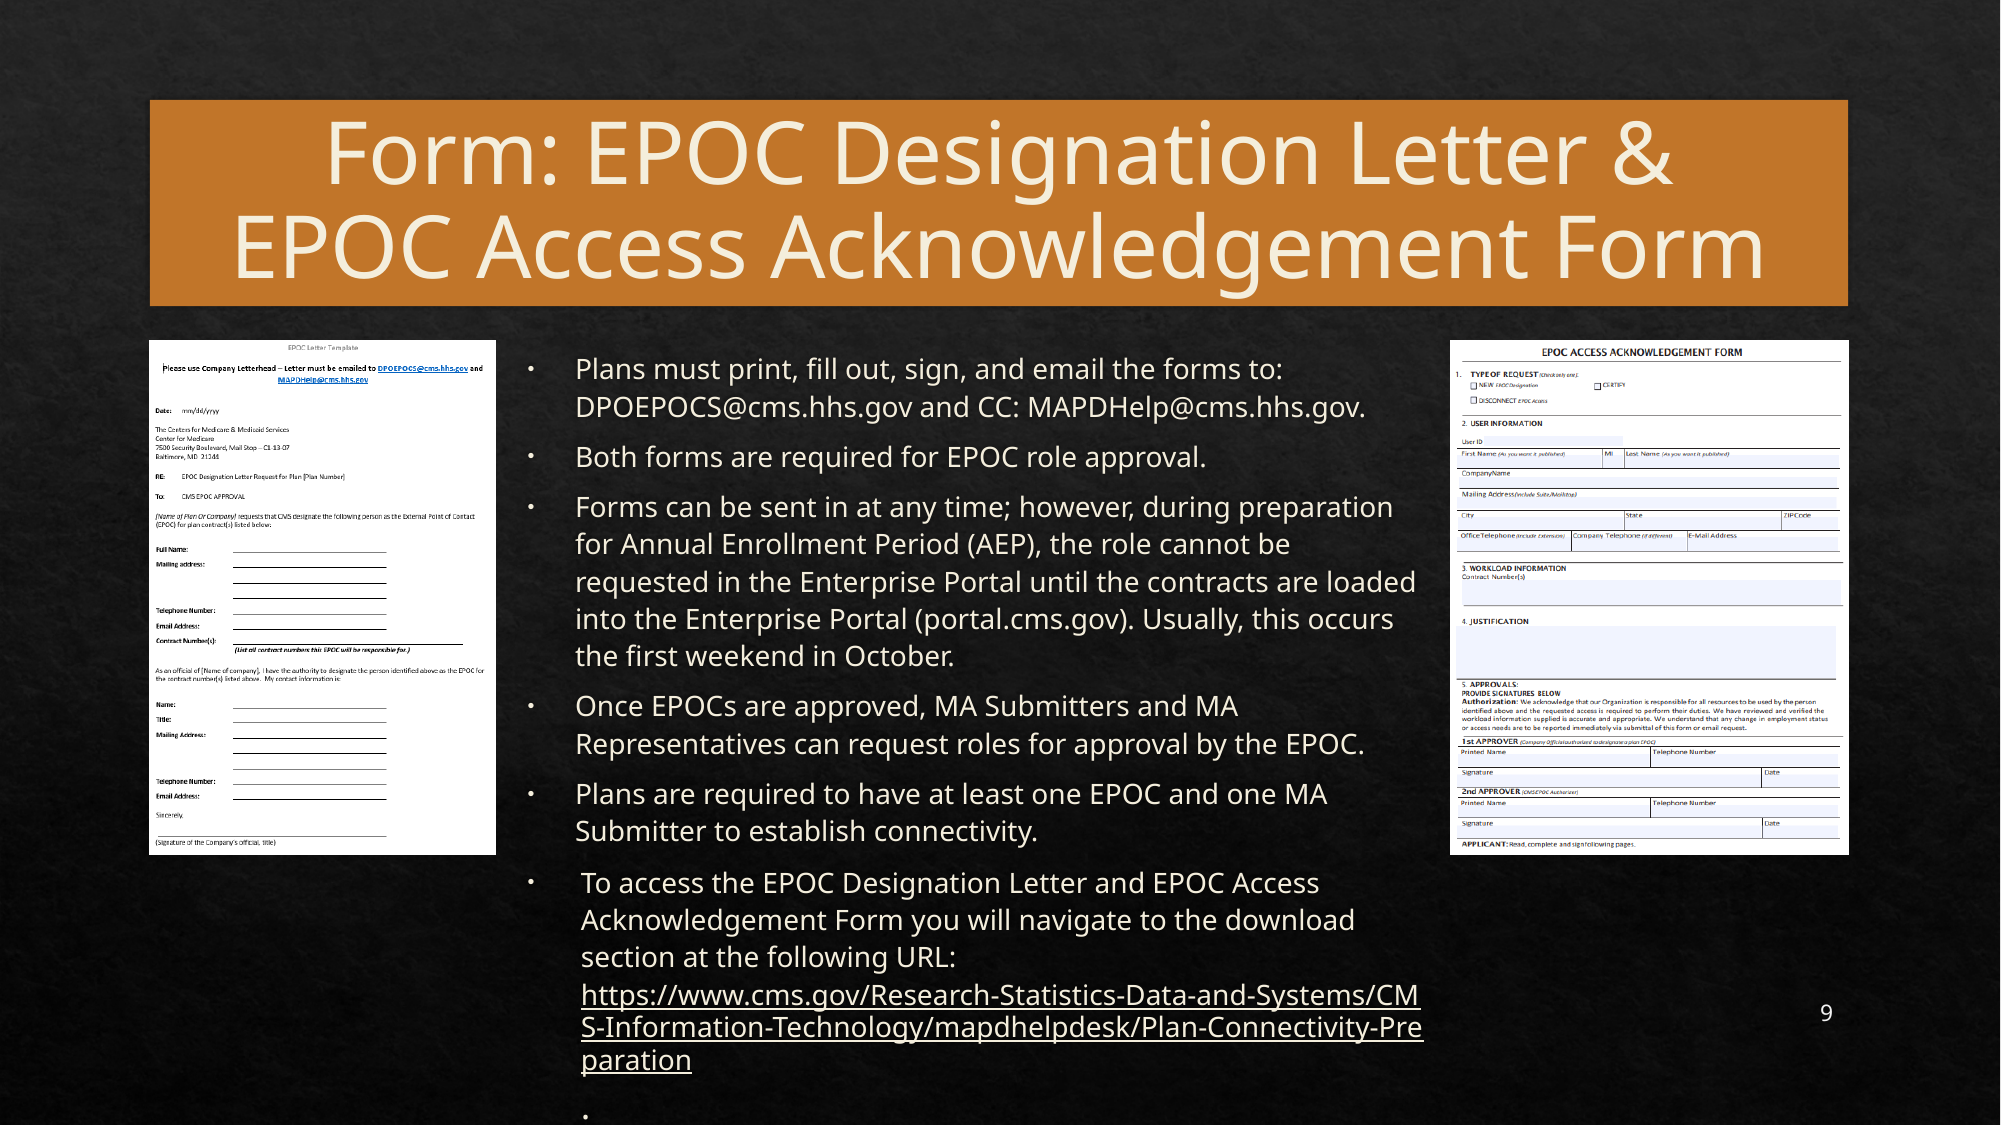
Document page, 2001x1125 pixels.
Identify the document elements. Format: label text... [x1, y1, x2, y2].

picture [1450, 340, 1849, 855]
title Form: EPOC Designation Letter & EPOC Access Acknowledgement Form [149, 99, 1849, 307]
picture [149, 340, 497, 855]
slide_number 9 [1724, 984, 1849, 1045]
list Plans must print, fill out, sign, and email the forms to: DPOEPOCS@cms.hhs.gov and CC: MAPDHelp@cms.hhs.gov. Both forms are required for EPOC role approval. Forms can be sent in at any time; however, during preparation for Annual Enrollment Period (AEP), the role cannot be requested in the Enterprise Portal until the contracts are loaded into the Enterprise Portal (portal.cms.gov). Usually, this occurs the first weekend in October. Once EPOCs are approved, MA Submitters and MA Representatives can request roles for approval by the EPOC. Plans are required to have at least one EPOC and one MA Submitter to establish connectivity. To access the EPOC Designation Letter and EPOC Access Acknowledgement Form you will navigate to the download section at the following URL: https://www.cms.gov/Research-Statistics-Data-and-Systems/CMS-Information-Technology/mapdhelpdesk/Plan-Connectivity-Preparation. [506, 340, 1442, 1092]
